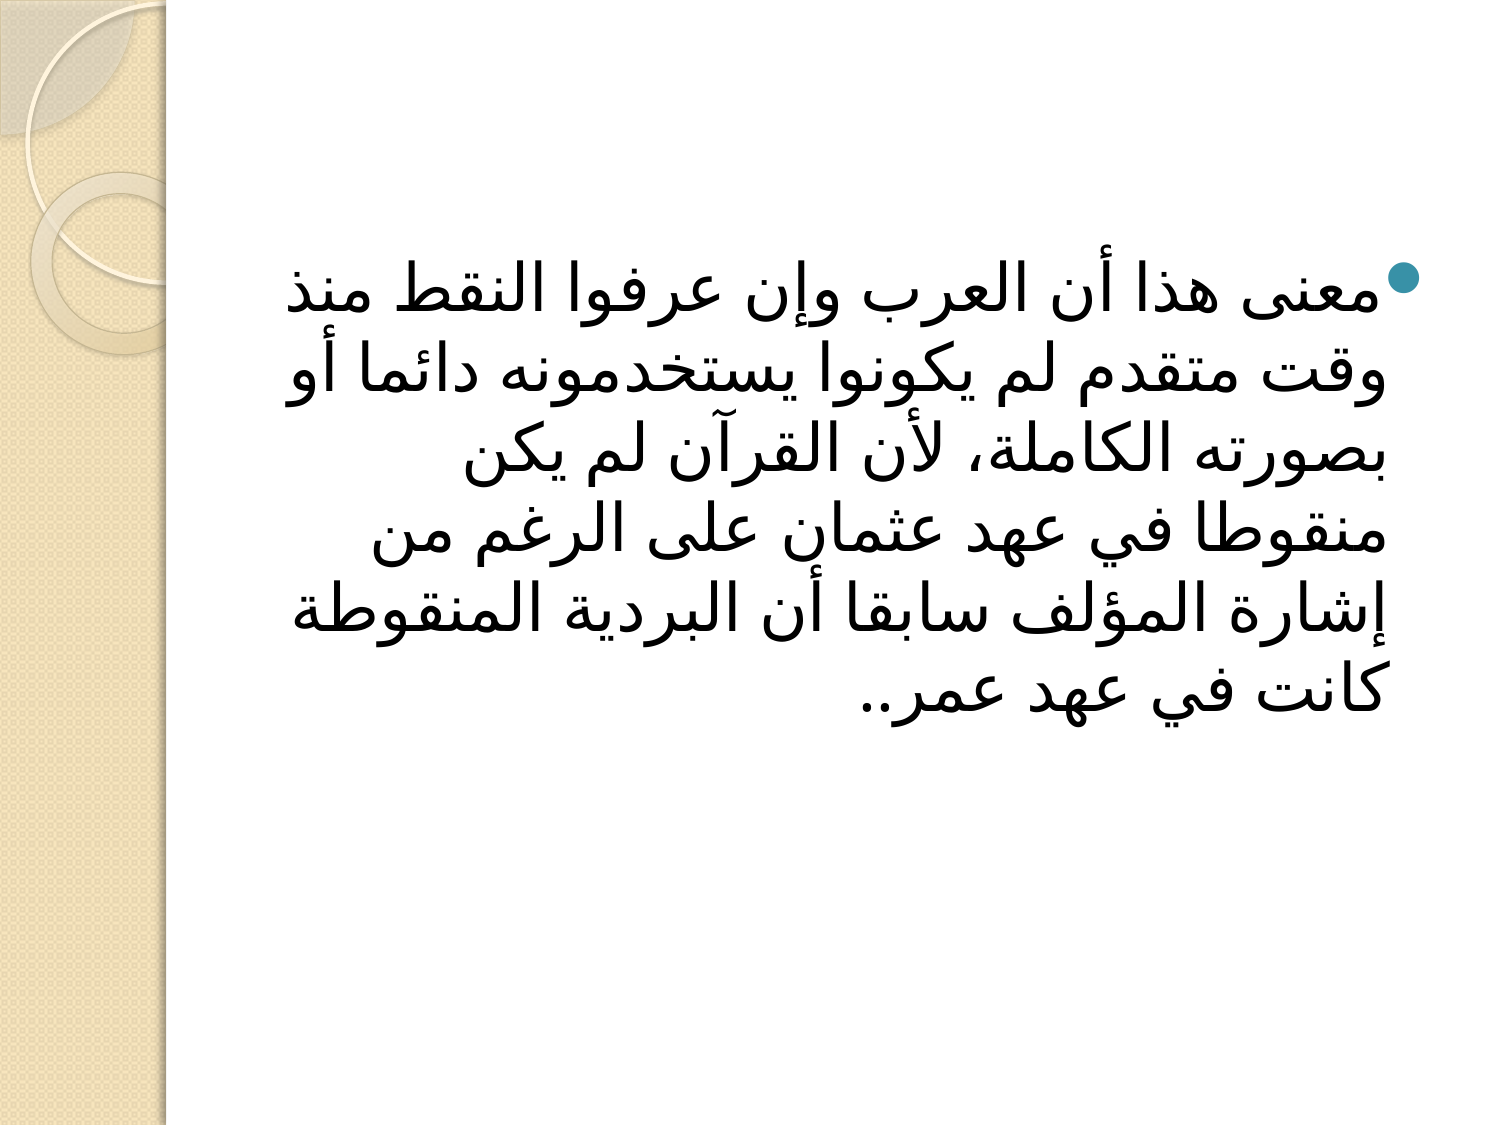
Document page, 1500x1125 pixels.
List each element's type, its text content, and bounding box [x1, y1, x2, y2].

list معنى هذا أن العرب وإن عرفوا النقط منذ وقت متقدم لم يكونوا يستخدمونه دائما أو بصورته الكاملة، لأن القرآن لم يكن منقوطا في عهد عثمان على الرغم من إشارة المؤلف سابقا أن البردية المنقوطة كانت في عهد عمر.. [235, 237, 1466, 1025]
